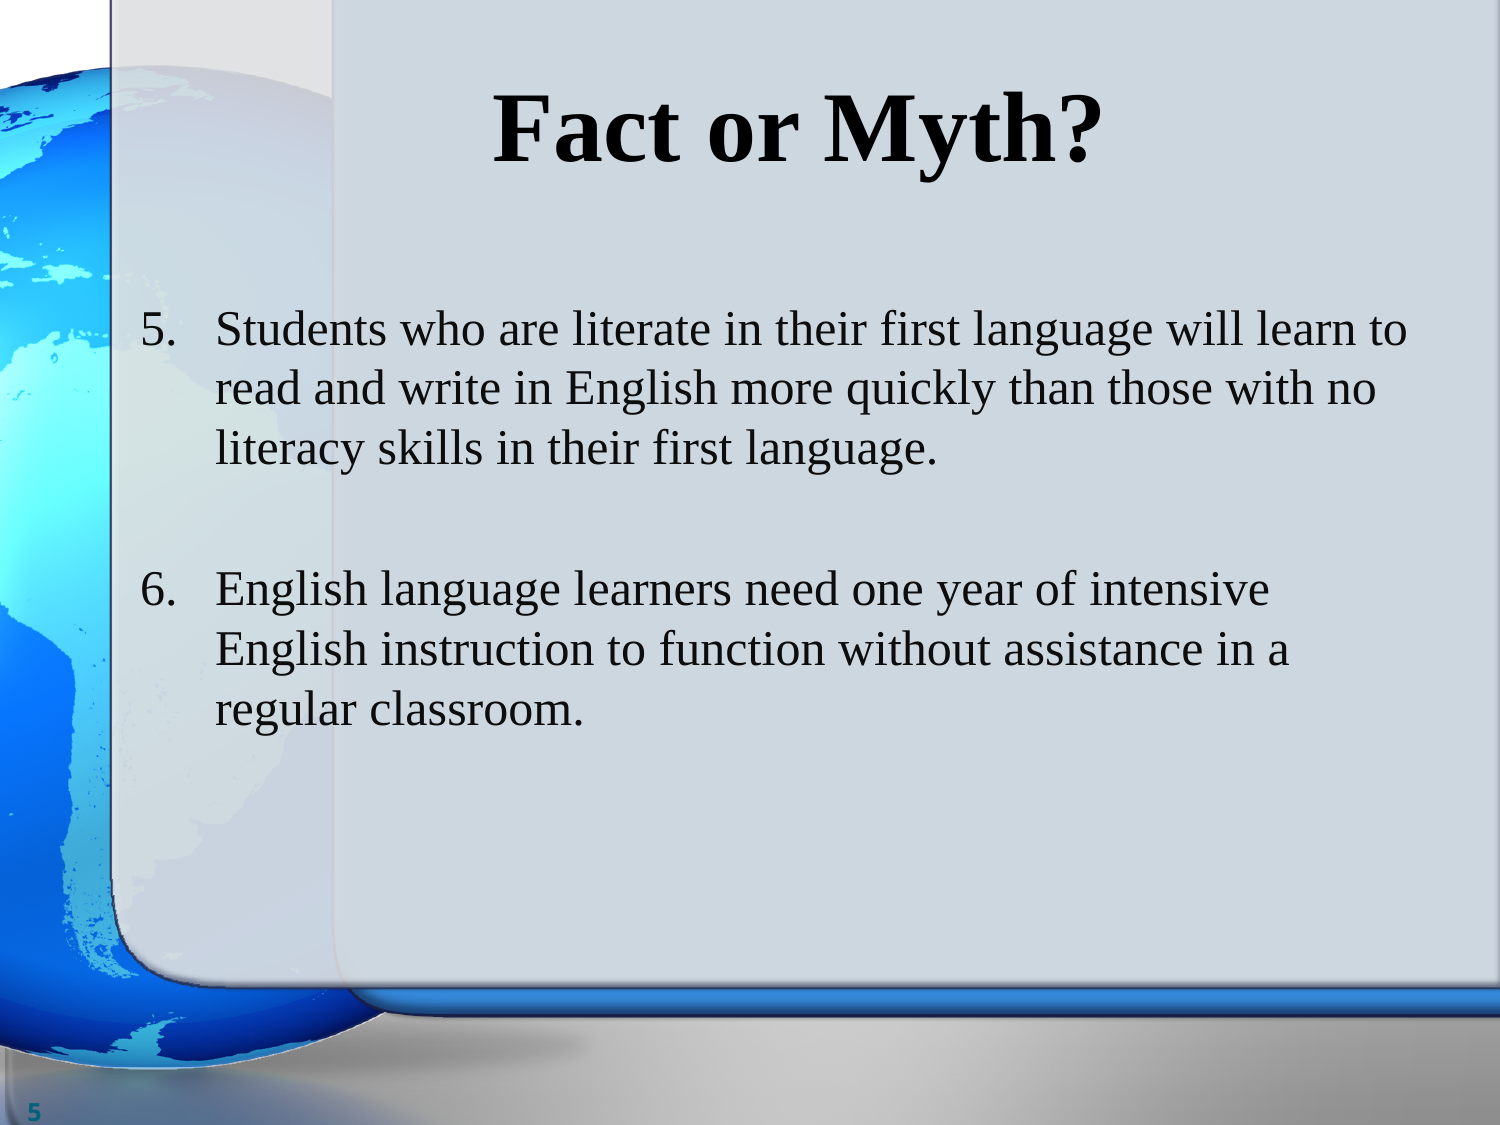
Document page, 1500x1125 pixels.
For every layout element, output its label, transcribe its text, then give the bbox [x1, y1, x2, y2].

list 5. Students who are literate in their first language will learn to read and write in English more quickly than those with no literacy skills in their first language. 6. English language learners need one year of intensive English instruction to function without assistance in a regular classroom. [125, 287, 1450, 1075]
picture [0, 0, 1500, 1125]
title Fact or Myth? [125, 50, 1475, 200]
slide_number 5 [12, 1088, 363, 1125]
